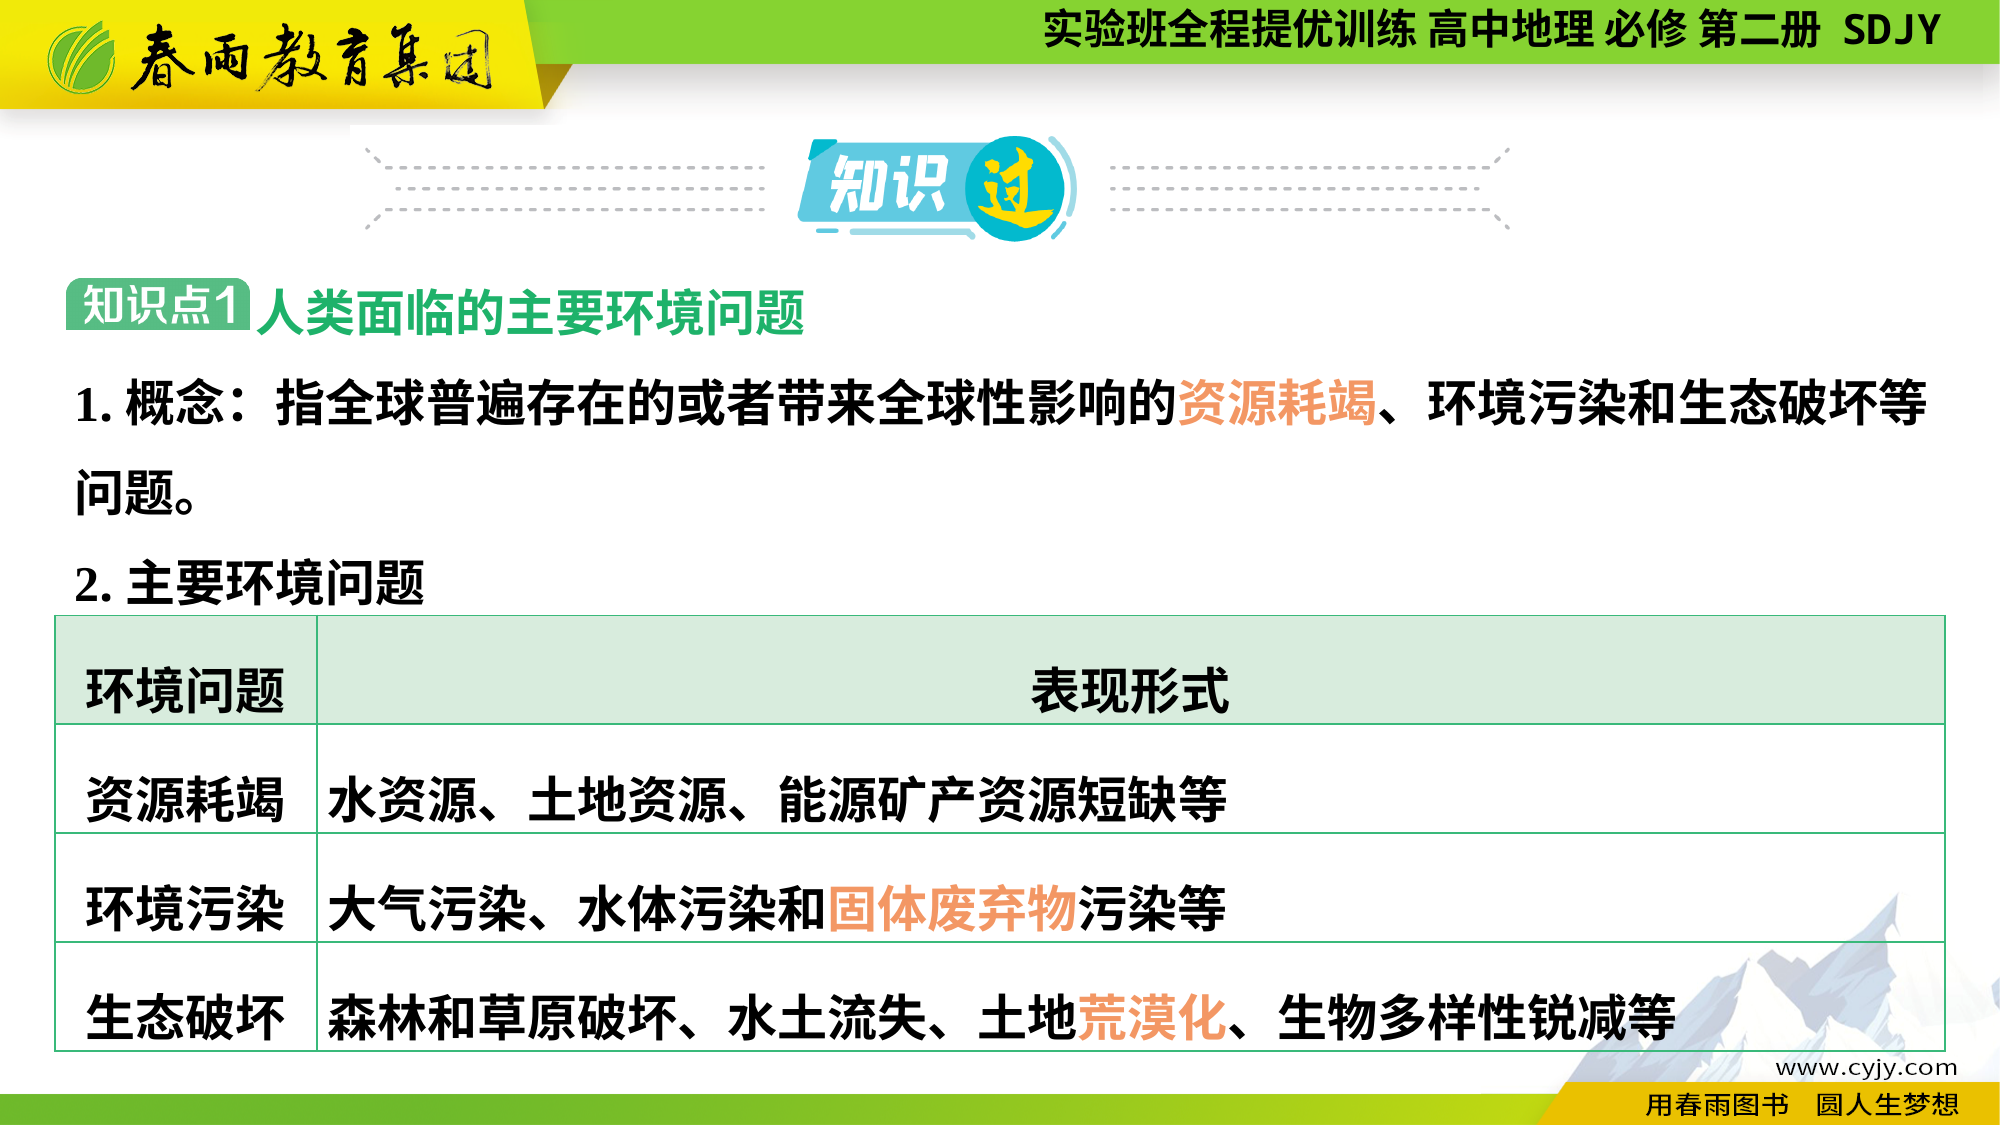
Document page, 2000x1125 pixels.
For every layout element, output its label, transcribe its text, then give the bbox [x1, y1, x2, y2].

table_cell 森林和草原破坏、水土流失、土地荒漠化、生物多样性锐减等 [318, 943, 1944, 1050]
table_cell 水资源、土地资源、能源矿产资源短缺等 [318, 725, 1944, 832]
picture [0, 0, 2000, 1125]
list 人类面临的主要环境问题 1.概念：指全球普遍存在的或者带来全球性影响的资源耗竭、环境污染和生态破坏等问题。 2.主要环境问题 [59, 243, 1944, 615]
table_cell 资源耗竭 [56, 725, 316, 832]
table_cell 大气污染、水体污染和固体废弃物污染等 [318, 834, 1944, 941]
table_cell 环境污染 [56, 834, 316, 941]
table_header 表现形式 [318, 616, 1944, 723]
table_header 环境问题 [56, 616, 316, 723]
table_cell 生态破坏 [56, 943, 316, 1050]
